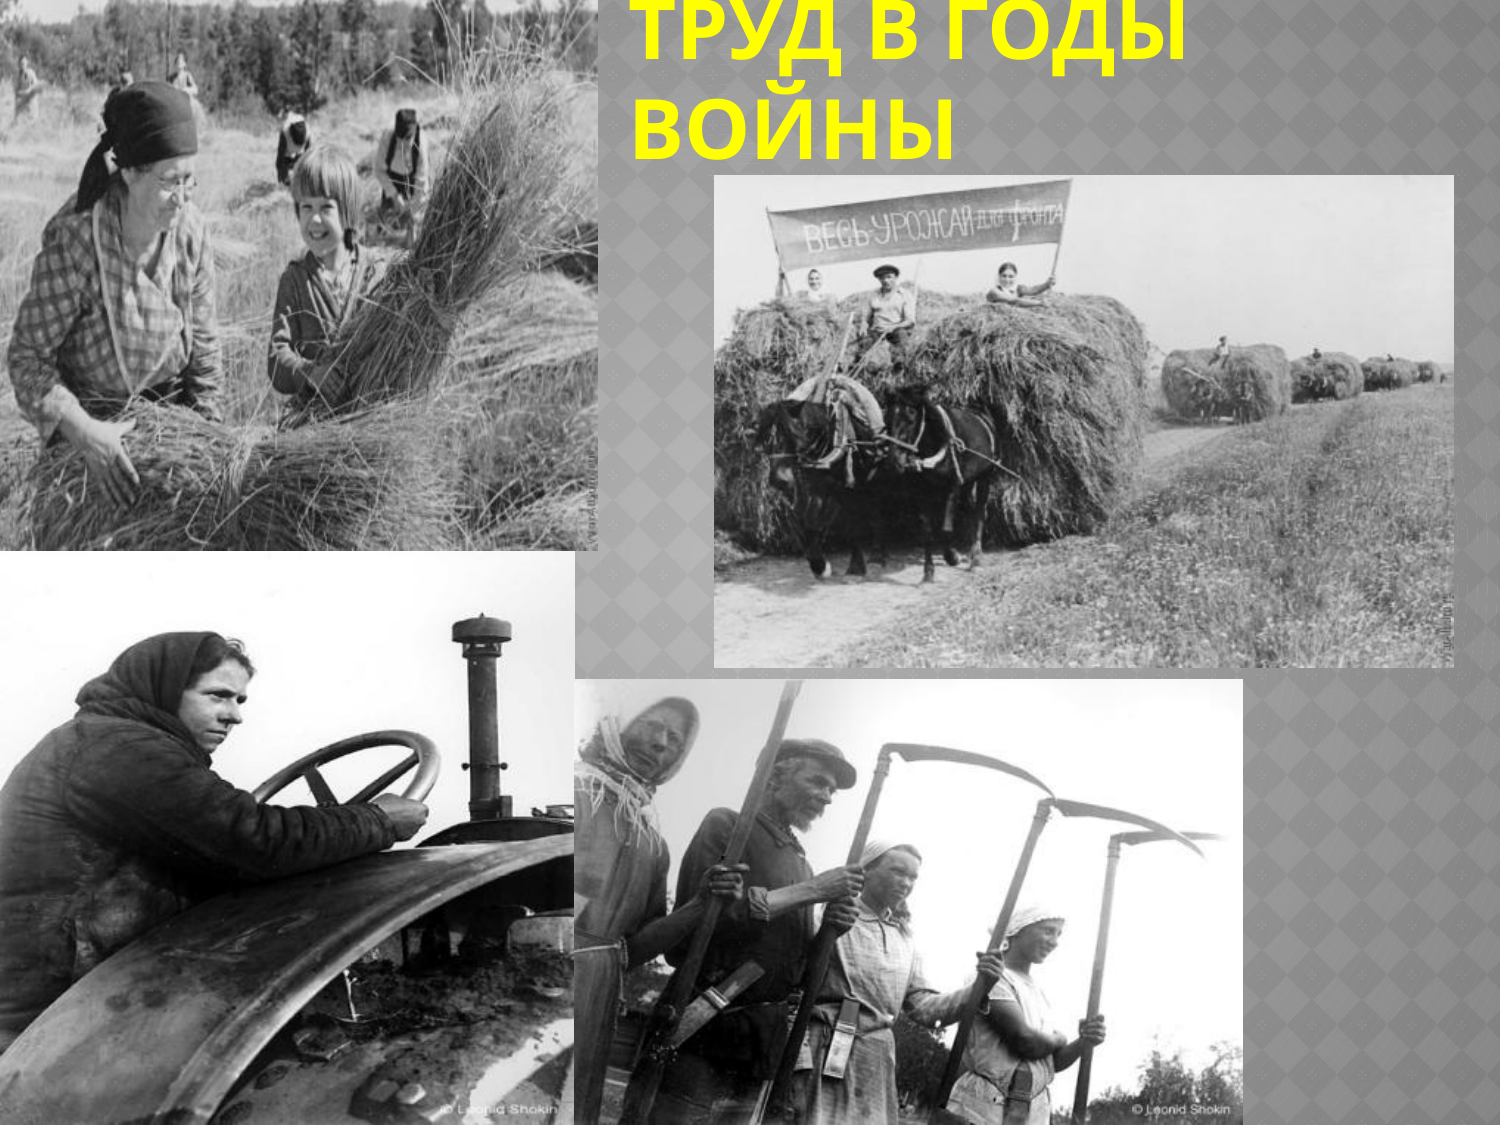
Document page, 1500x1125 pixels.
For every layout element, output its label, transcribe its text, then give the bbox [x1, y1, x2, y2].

title Труд в годы войны [621, 87, 1390, 176]
picture [0, 0, 598, 552]
picture [714, 175, 1454, 669]
picture [0, 559, 1243, 1125]
